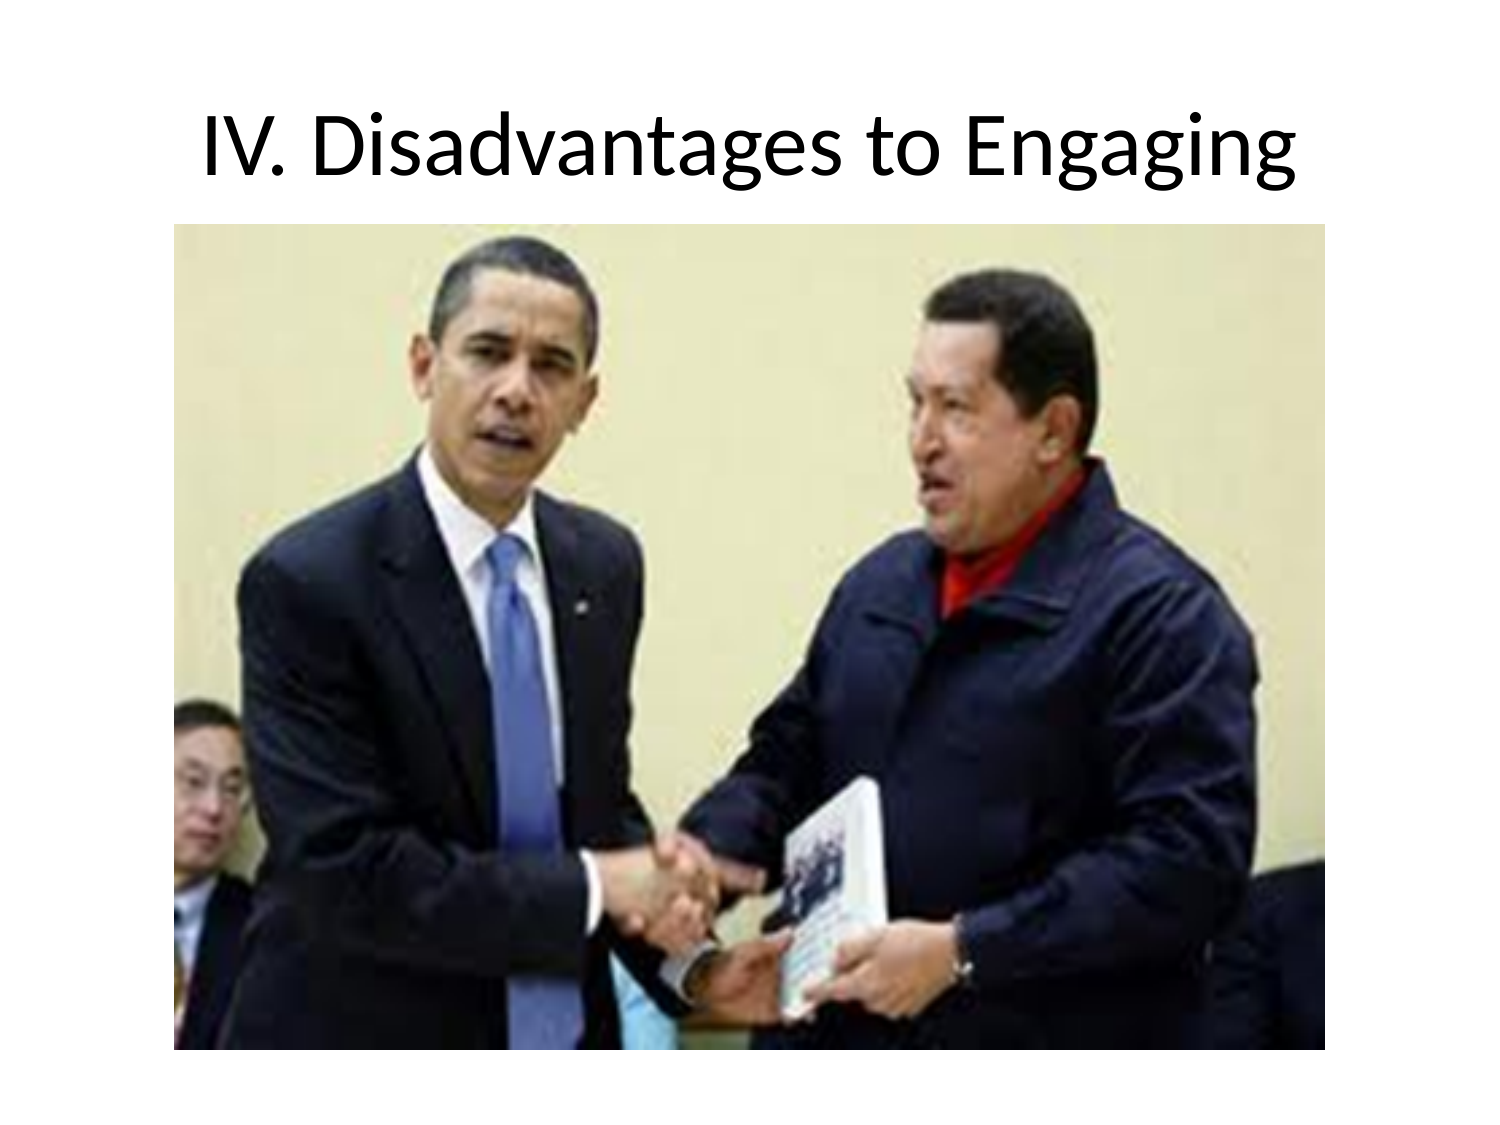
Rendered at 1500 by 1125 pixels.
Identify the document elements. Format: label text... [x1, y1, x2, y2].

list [174, 224, 1326, 1051]
title IV. Disadvantages to Engaging [75, 45, 1425, 233]
